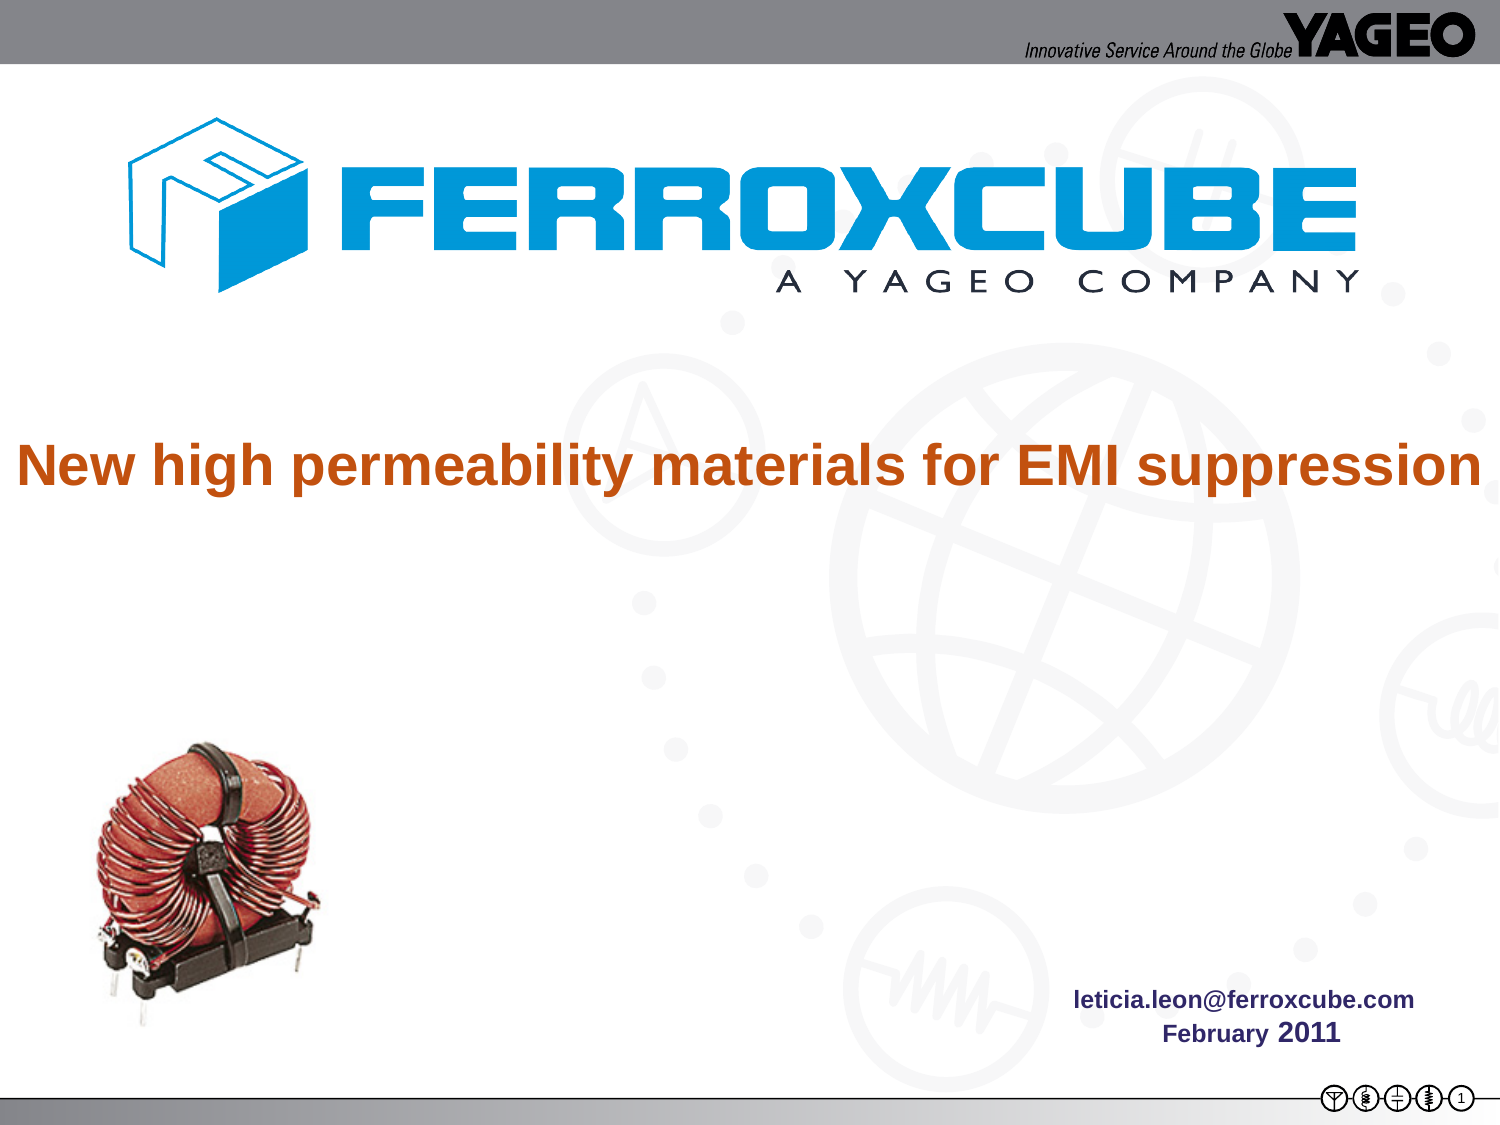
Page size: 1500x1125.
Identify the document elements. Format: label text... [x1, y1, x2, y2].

picture [52, 727, 366, 1041]
picture [133, 122, 294, 260]
text_box leticia.leon@ferroxcube.com February 2011 [1058, 975, 1431, 1056]
title New high permeability materials for EMI suppression [0, 397, 1500, 575]
picture [128, 116, 1359, 294]
